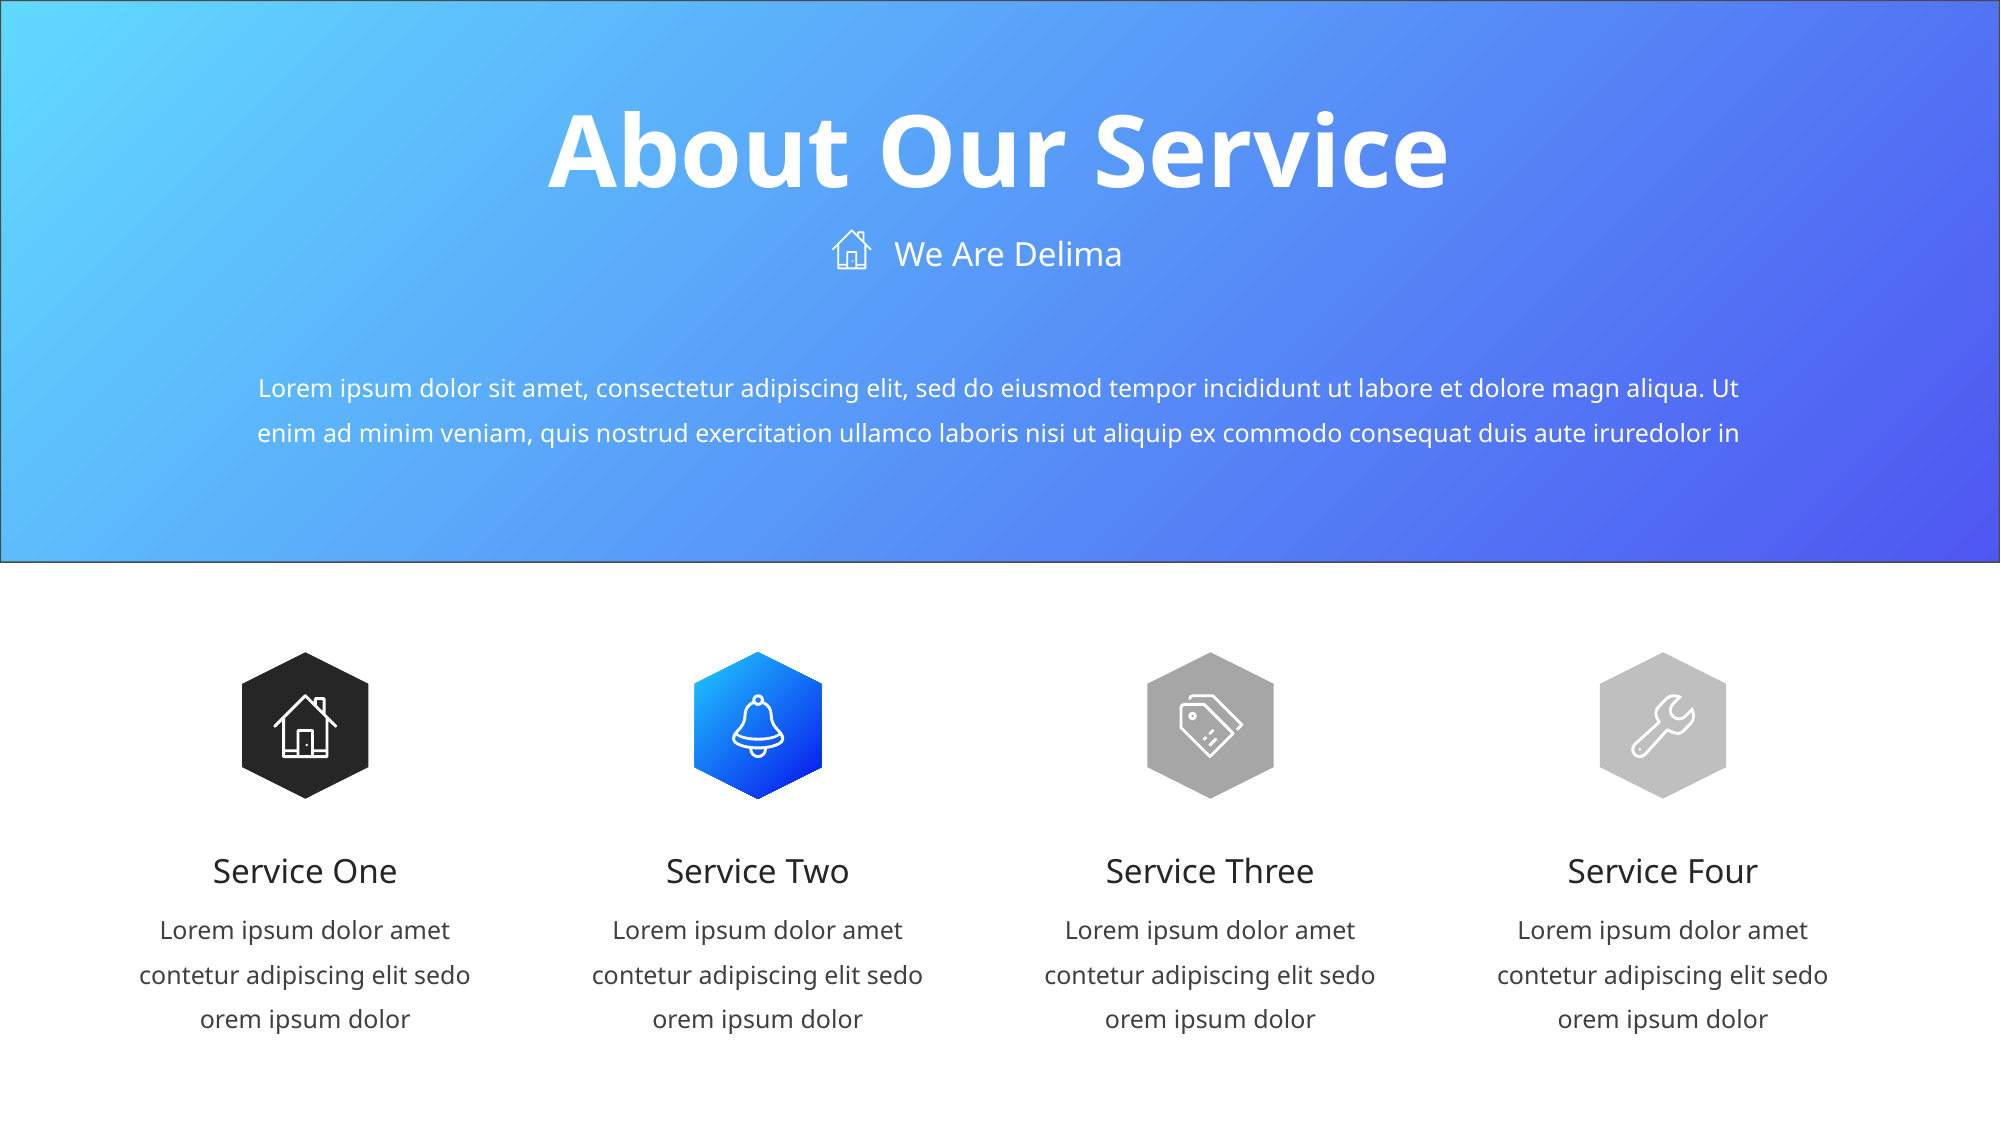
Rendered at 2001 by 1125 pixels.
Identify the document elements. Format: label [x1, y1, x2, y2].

text_box [573, 652, 943, 1044]
text_box [1025, 652, 1396, 1044]
text_box [120, 652, 491, 1044]
text_box [1478, 652, 1848, 1044]
text_box [425, 79, 1575, 282]
picture [0, 0, 2000, 563]
